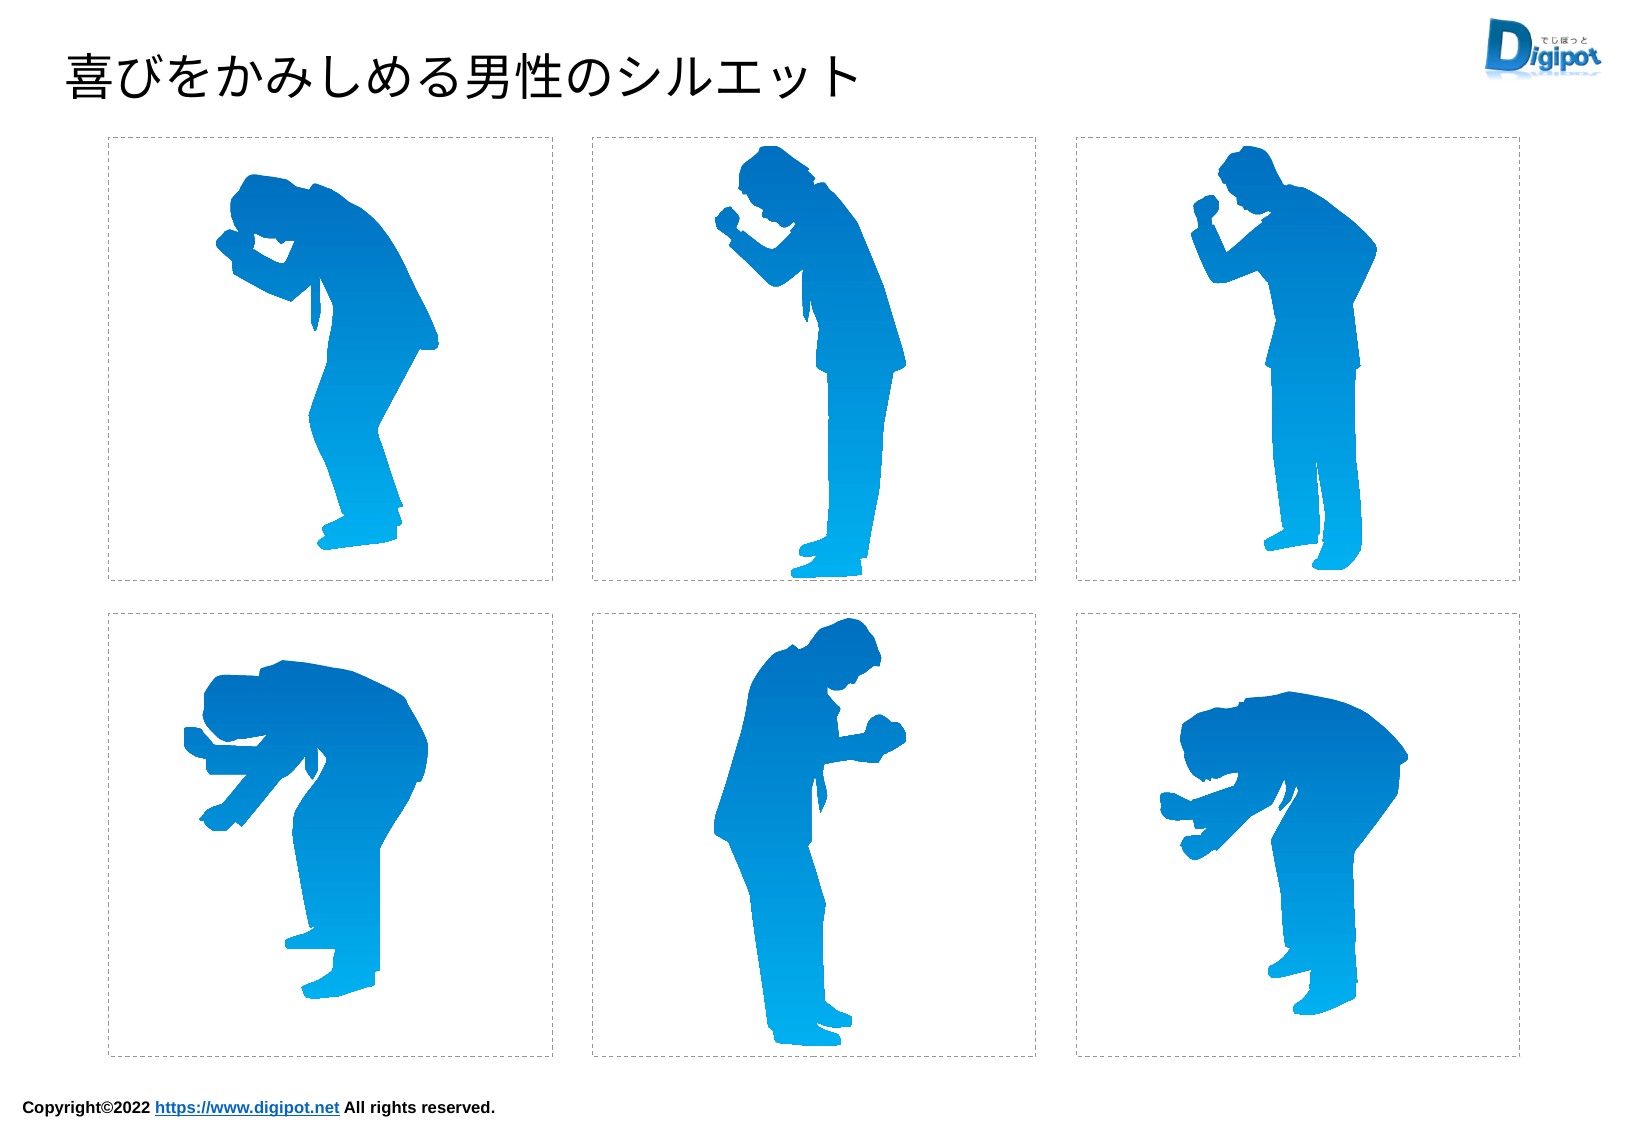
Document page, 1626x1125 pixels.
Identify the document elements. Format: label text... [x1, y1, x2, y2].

text_box [1190, 145, 1378, 570]
text_box [1159, 691, 1409, 1015]
text_box 喜びをかみしめる男性のシルエット [49, 38, 880, 113]
text_box [714, 145, 906, 579]
text_box [714, 618, 907, 1046]
text_box [183, 660, 428, 999]
picture [1485, 18, 1602, 82]
text_box [216, 174, 439, 550]
